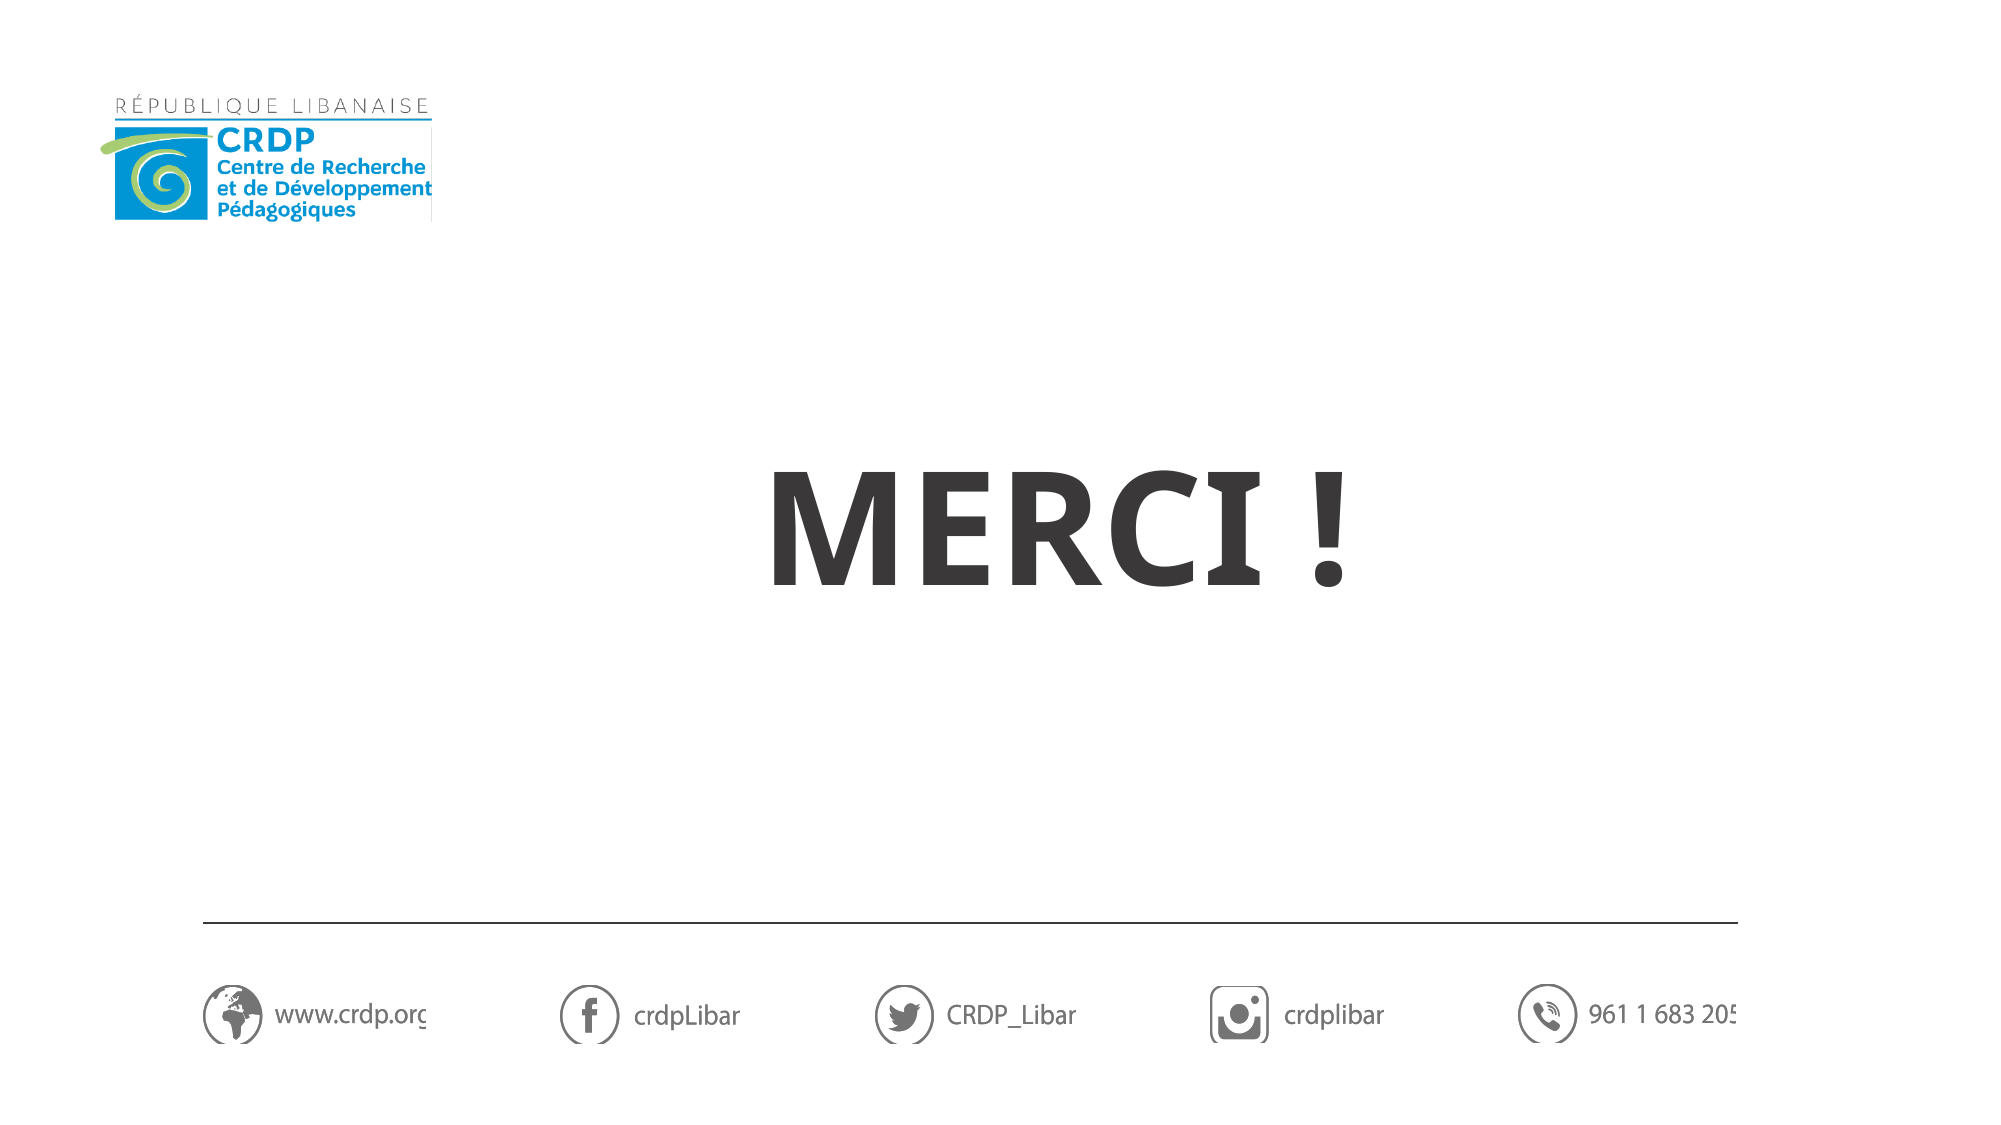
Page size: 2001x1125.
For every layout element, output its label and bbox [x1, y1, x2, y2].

picture [875, 985, 1076, 1044]
picture [203, 985, 426, 1044]
picture [560, 985, 740, 1044]
picture [1518, 984, 1736, 1043]
picture [100, 94, 432, 222]
picture [1210, 986, 1384, 1043]
